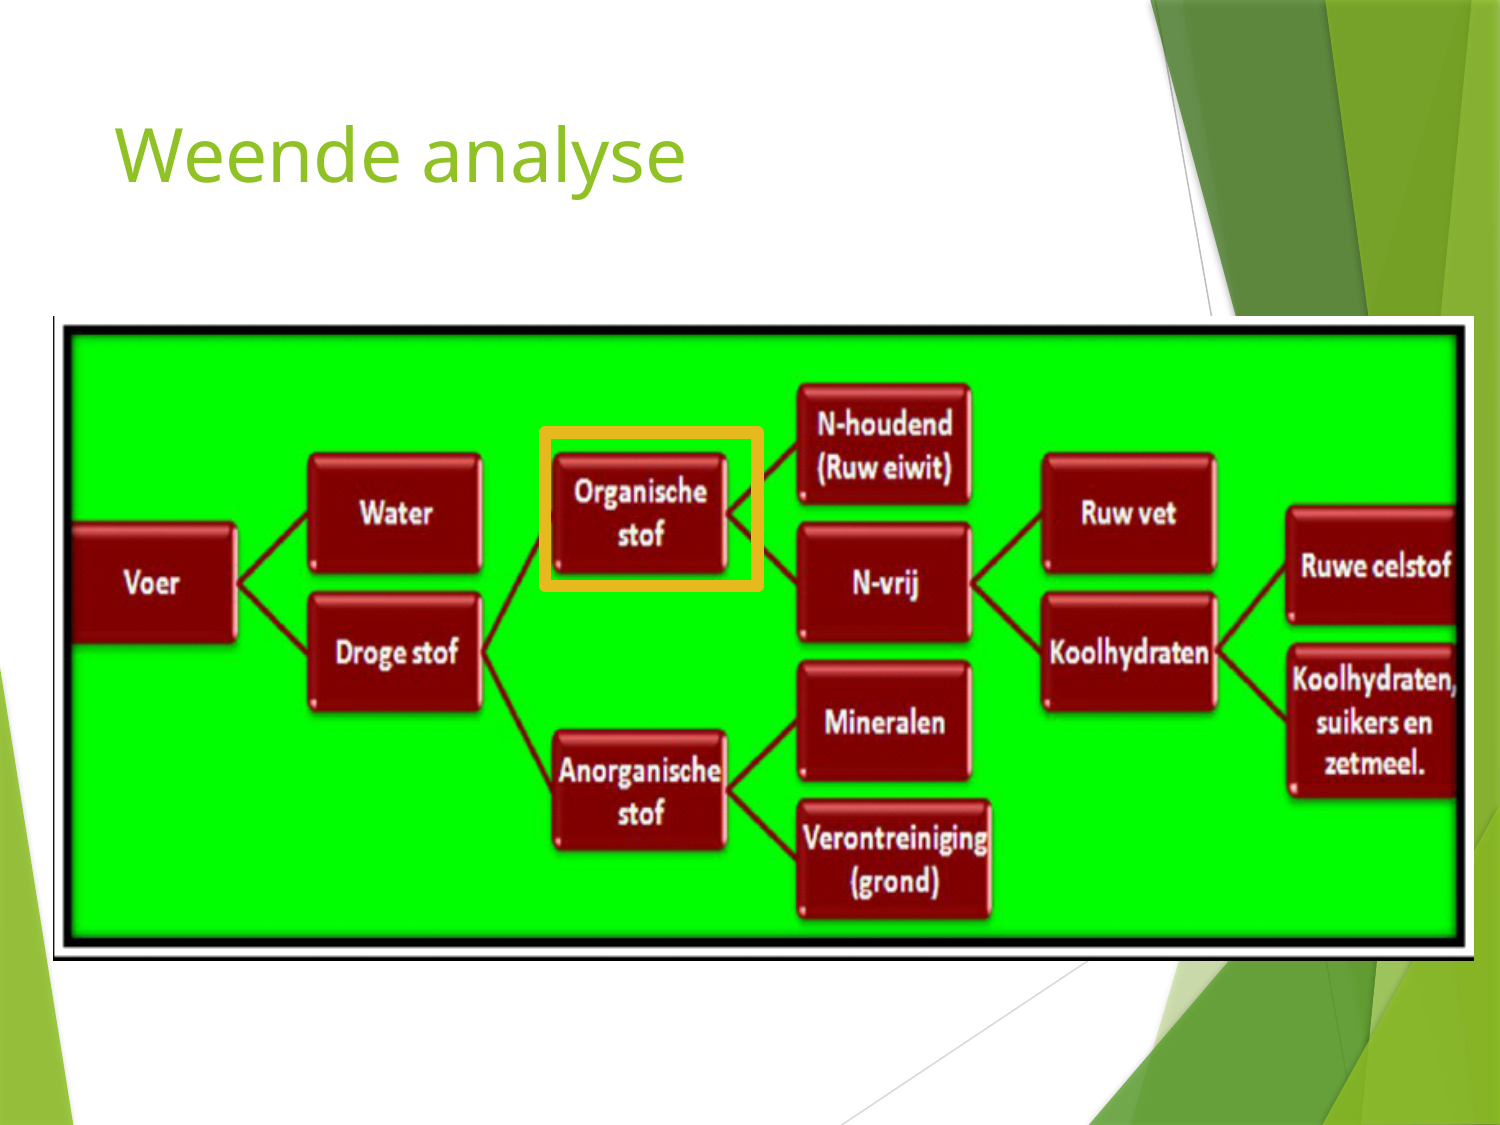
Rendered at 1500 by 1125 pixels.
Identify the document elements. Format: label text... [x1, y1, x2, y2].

title Weende analyse [99, 99, 1142, 315]
picture [52, 316, 1475, 962]
